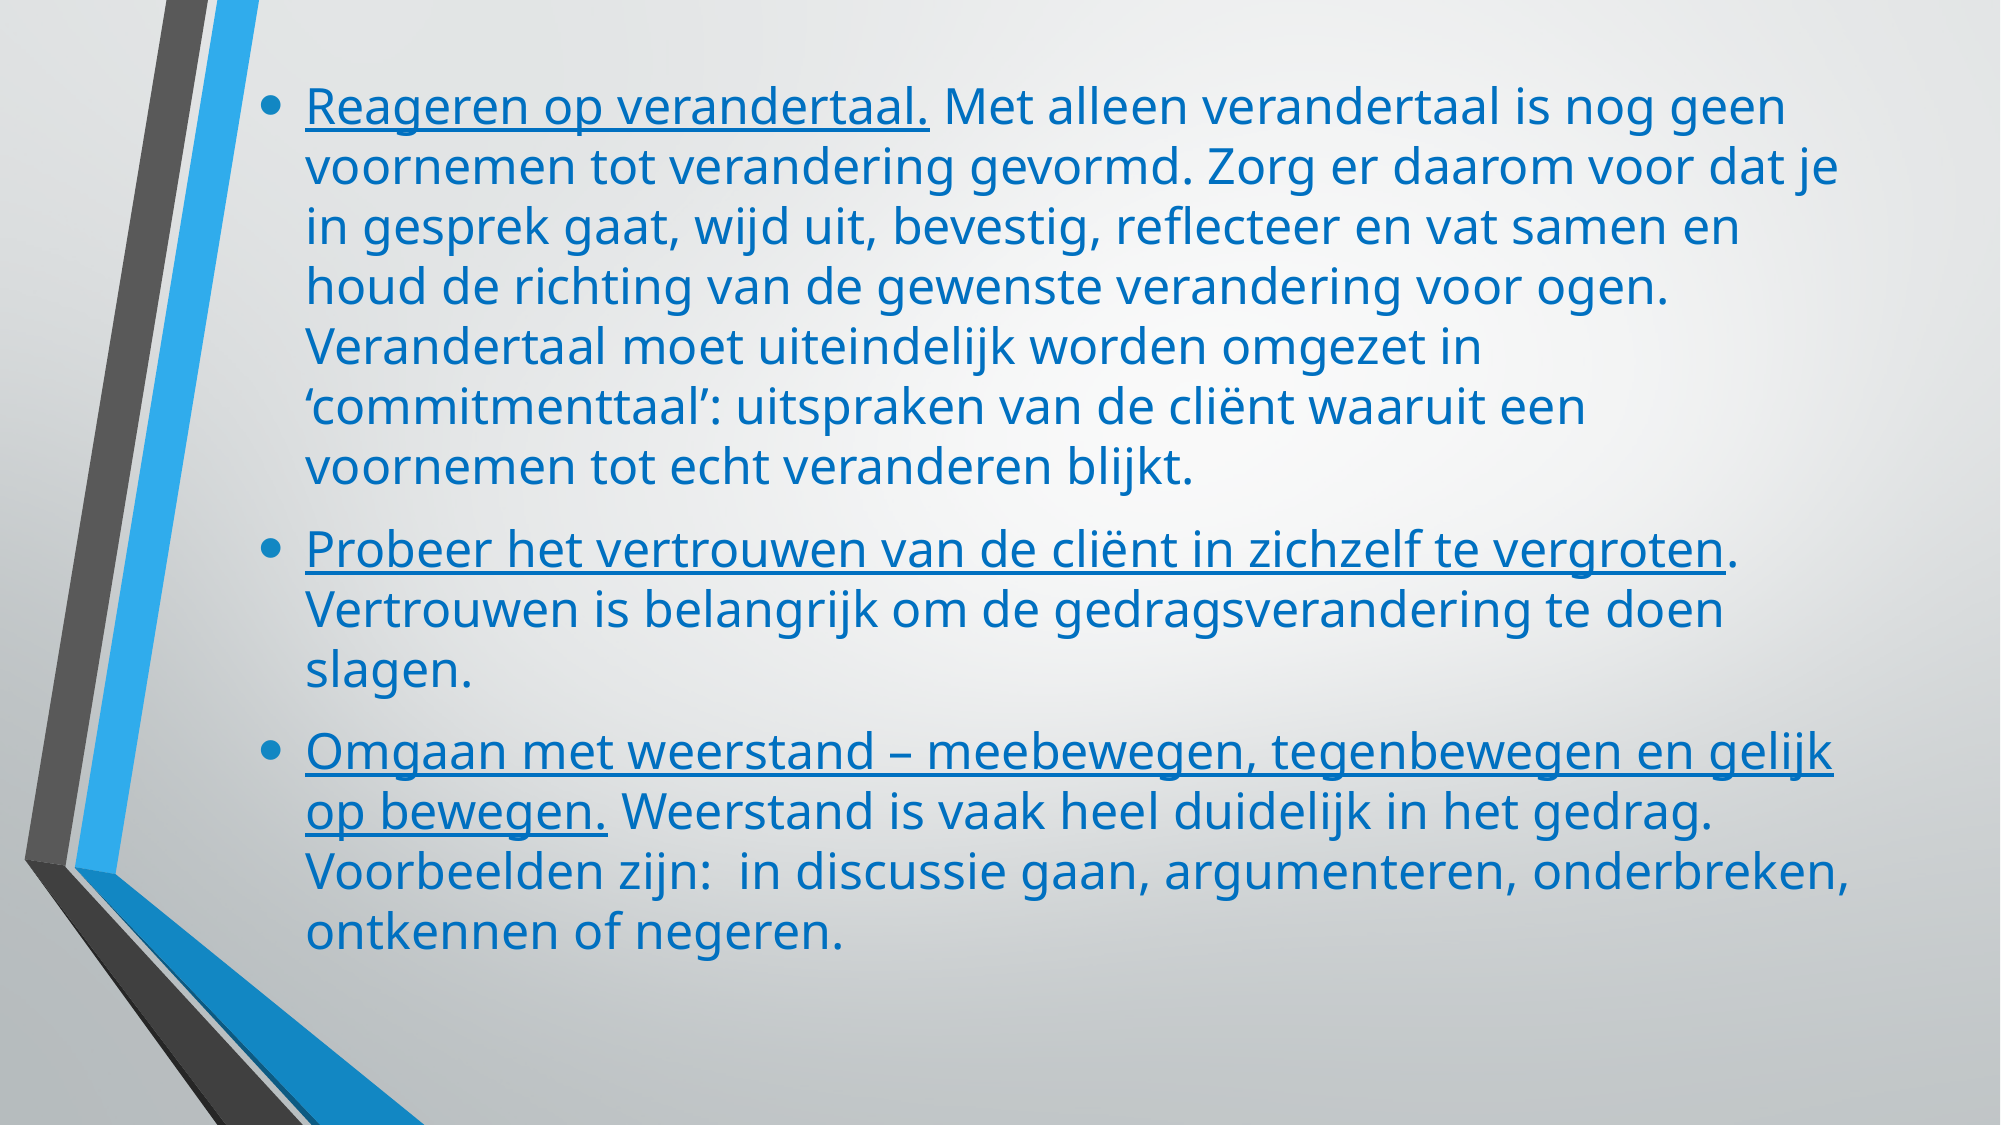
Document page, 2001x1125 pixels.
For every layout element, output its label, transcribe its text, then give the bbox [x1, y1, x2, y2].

list Reageren op verandertaal. Met alleen verandertaal is nog geen voornemen tot verandering gevormd. Zorg er daarom voor dat je in gesprek gaat, wijd uit, bevestig, reflecteer en vat samen en houd de richting van de gewenste verandering voor ogen. Verandertaal moet uiteindelijk worden omgezet in ‘commitmenttaal’: uitspraken van de cliënt waaruit een voornemen tot echt veranderen blijkt. Probeer het vertrouwen van de cliënt in zichzelf te vergroten. Vertrouwen is belangrijk om de gedragsverandering te doen slagen. Omgaan met weerstand – meebewegen, tegenbewegen en gelijk op bewegen. Weerstand is vaak heel duidelijk in het gedrag. Voorbeelden zijn: in discussie gaan, argumenteren, onderbreken, ontkennen of negeren. [243, 46, 1887, 1125]
